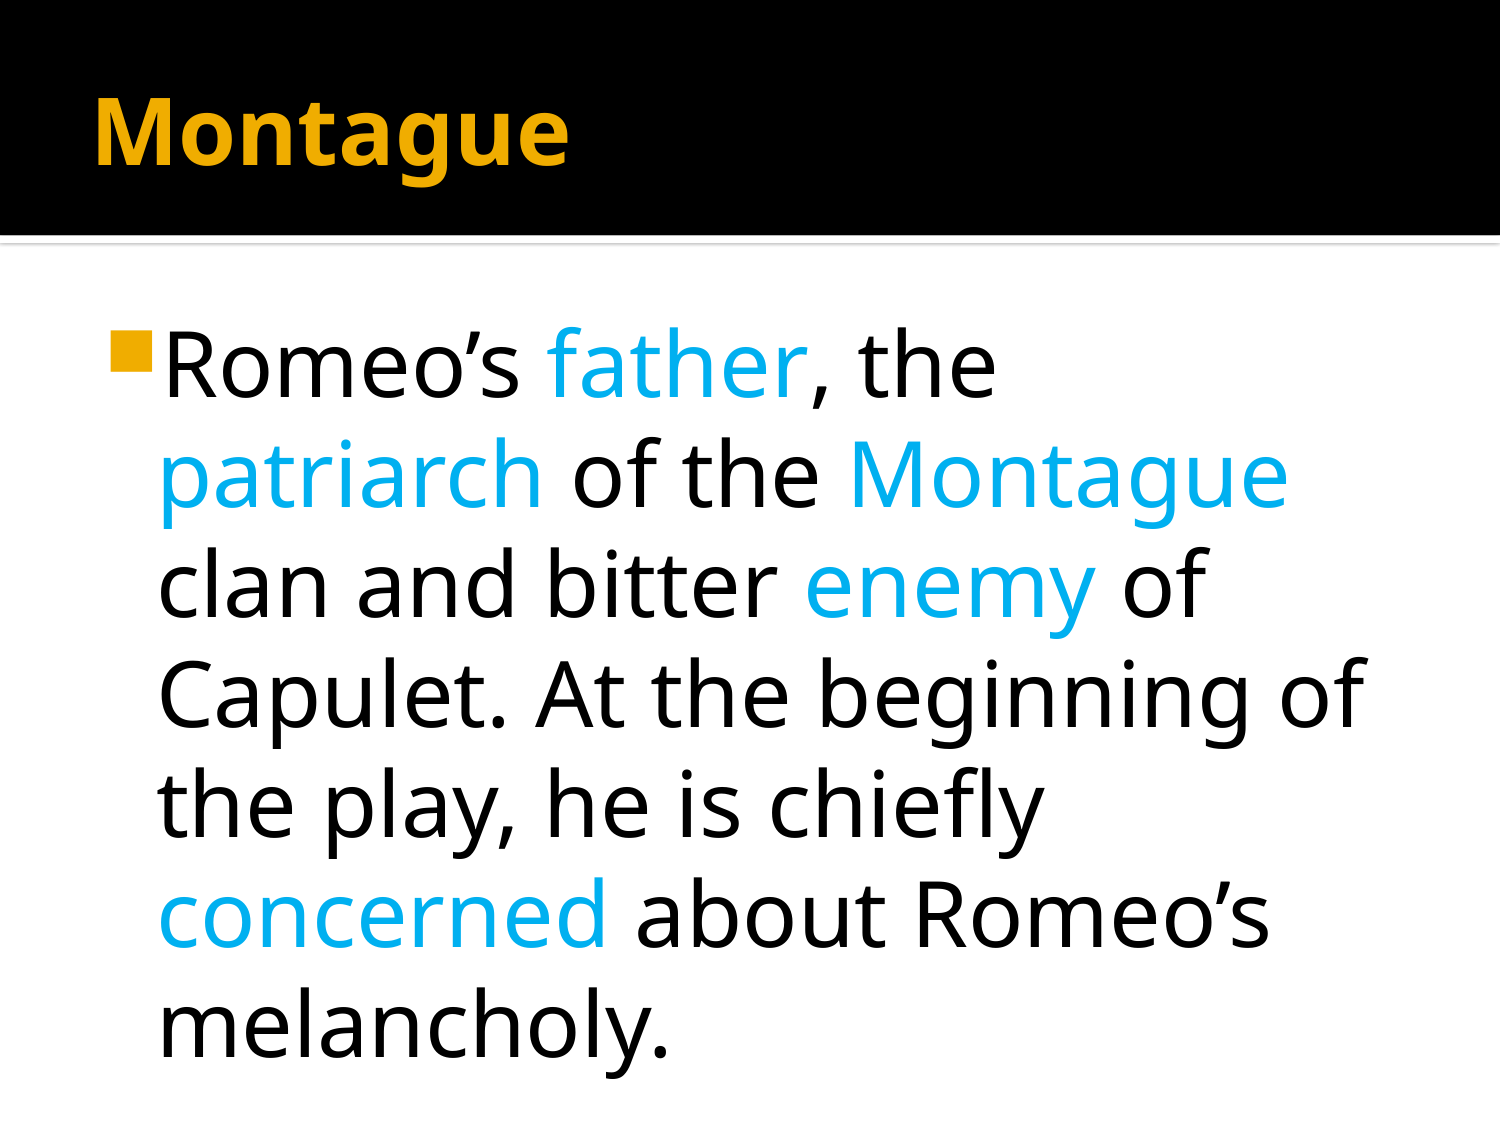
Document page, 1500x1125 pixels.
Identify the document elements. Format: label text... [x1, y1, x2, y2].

list Romeo’s father, the patriarch of the Montague clan and bitter enemy of Capulet. At the beginning of the play, he is chiefly concerned about Romeo’s melancholy. [75, 291, 1425, 1050]
title Montague [75, 25, 1425, 231]
